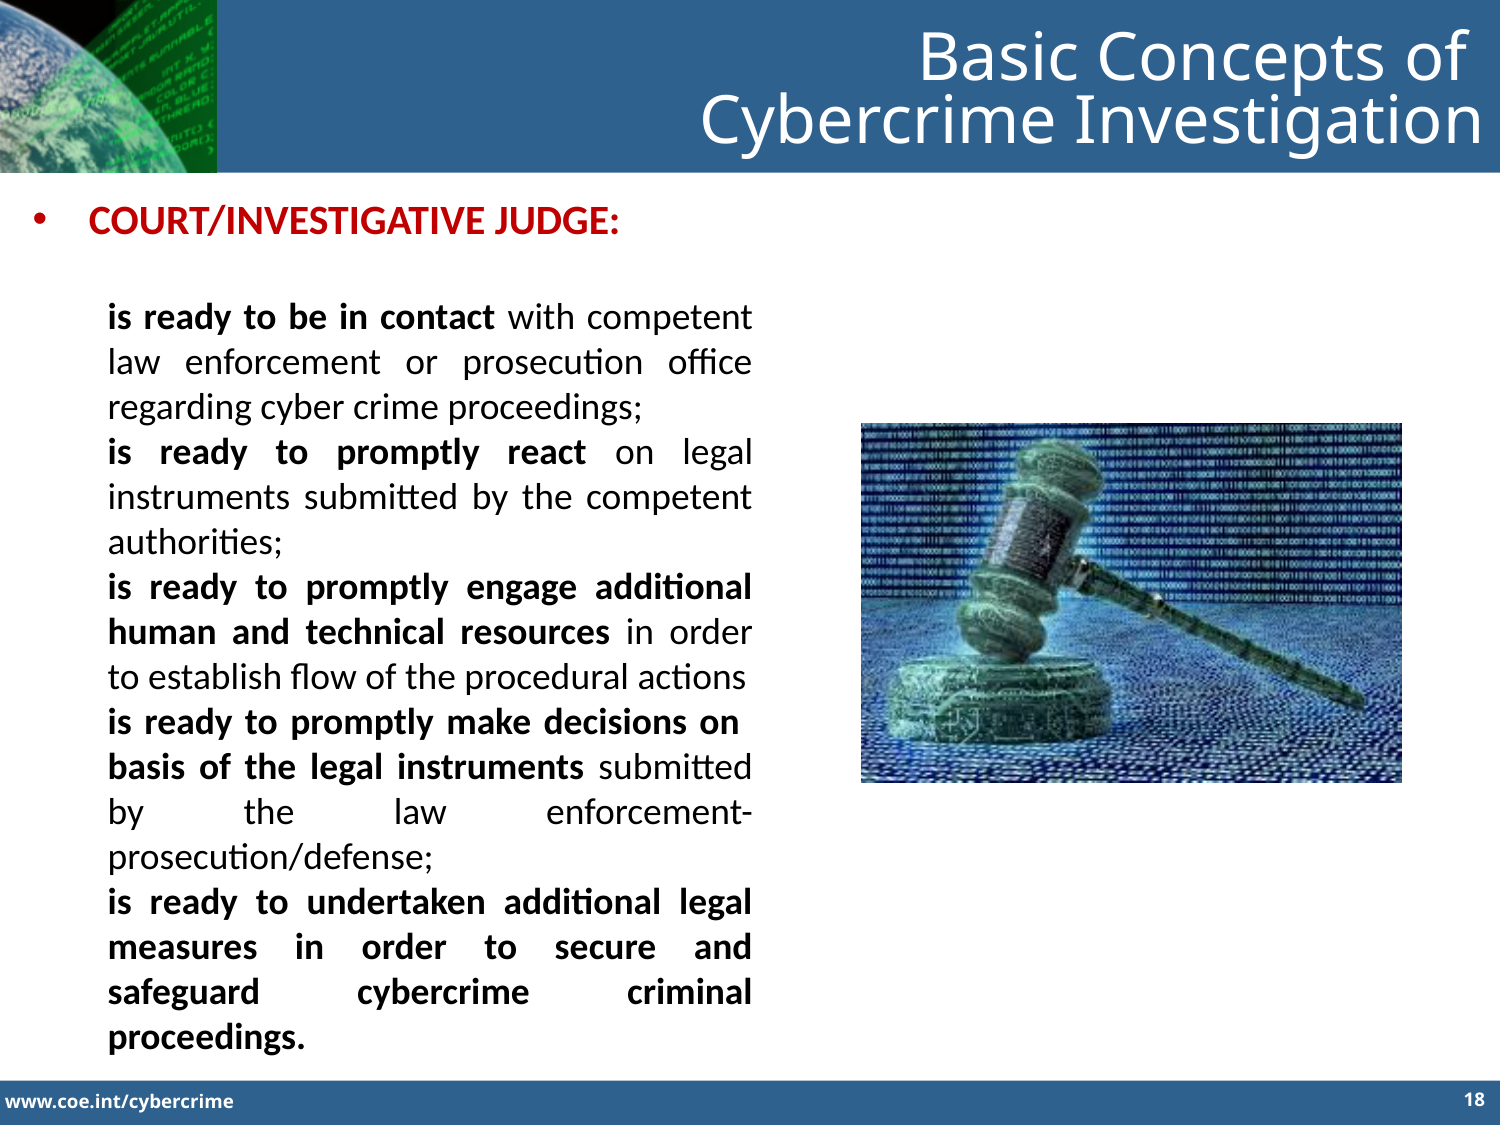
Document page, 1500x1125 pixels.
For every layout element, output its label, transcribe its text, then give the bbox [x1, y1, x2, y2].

text_box Basic Concepts of Cybercrime Investigation [359, 16, 1500, 169]
slide_number 18 [1149, 1079, 1500, 1125]
picture [0, 1, 217, 173]
text_box COURT/INVESTIGATIVE JUDGE: is ready to be in contact with competent law enforcement or prosecution office regarding cyber crime proceedings; is ready to promptly react on legal instruments submitted by the competent authorities; is ready to promptly engage additional human and technical resources in order to establish flow of the procedural actions is ready to promptly make decisions on basis of the legal instruments submitted by the law enforcement- prosecution/defense; is ready to undertaken additional legal measures in order to secure and safeguard cybercrime criminal proceedings. [17, 185, 768, 1065]
picture [861, 423, 1402, 783]
